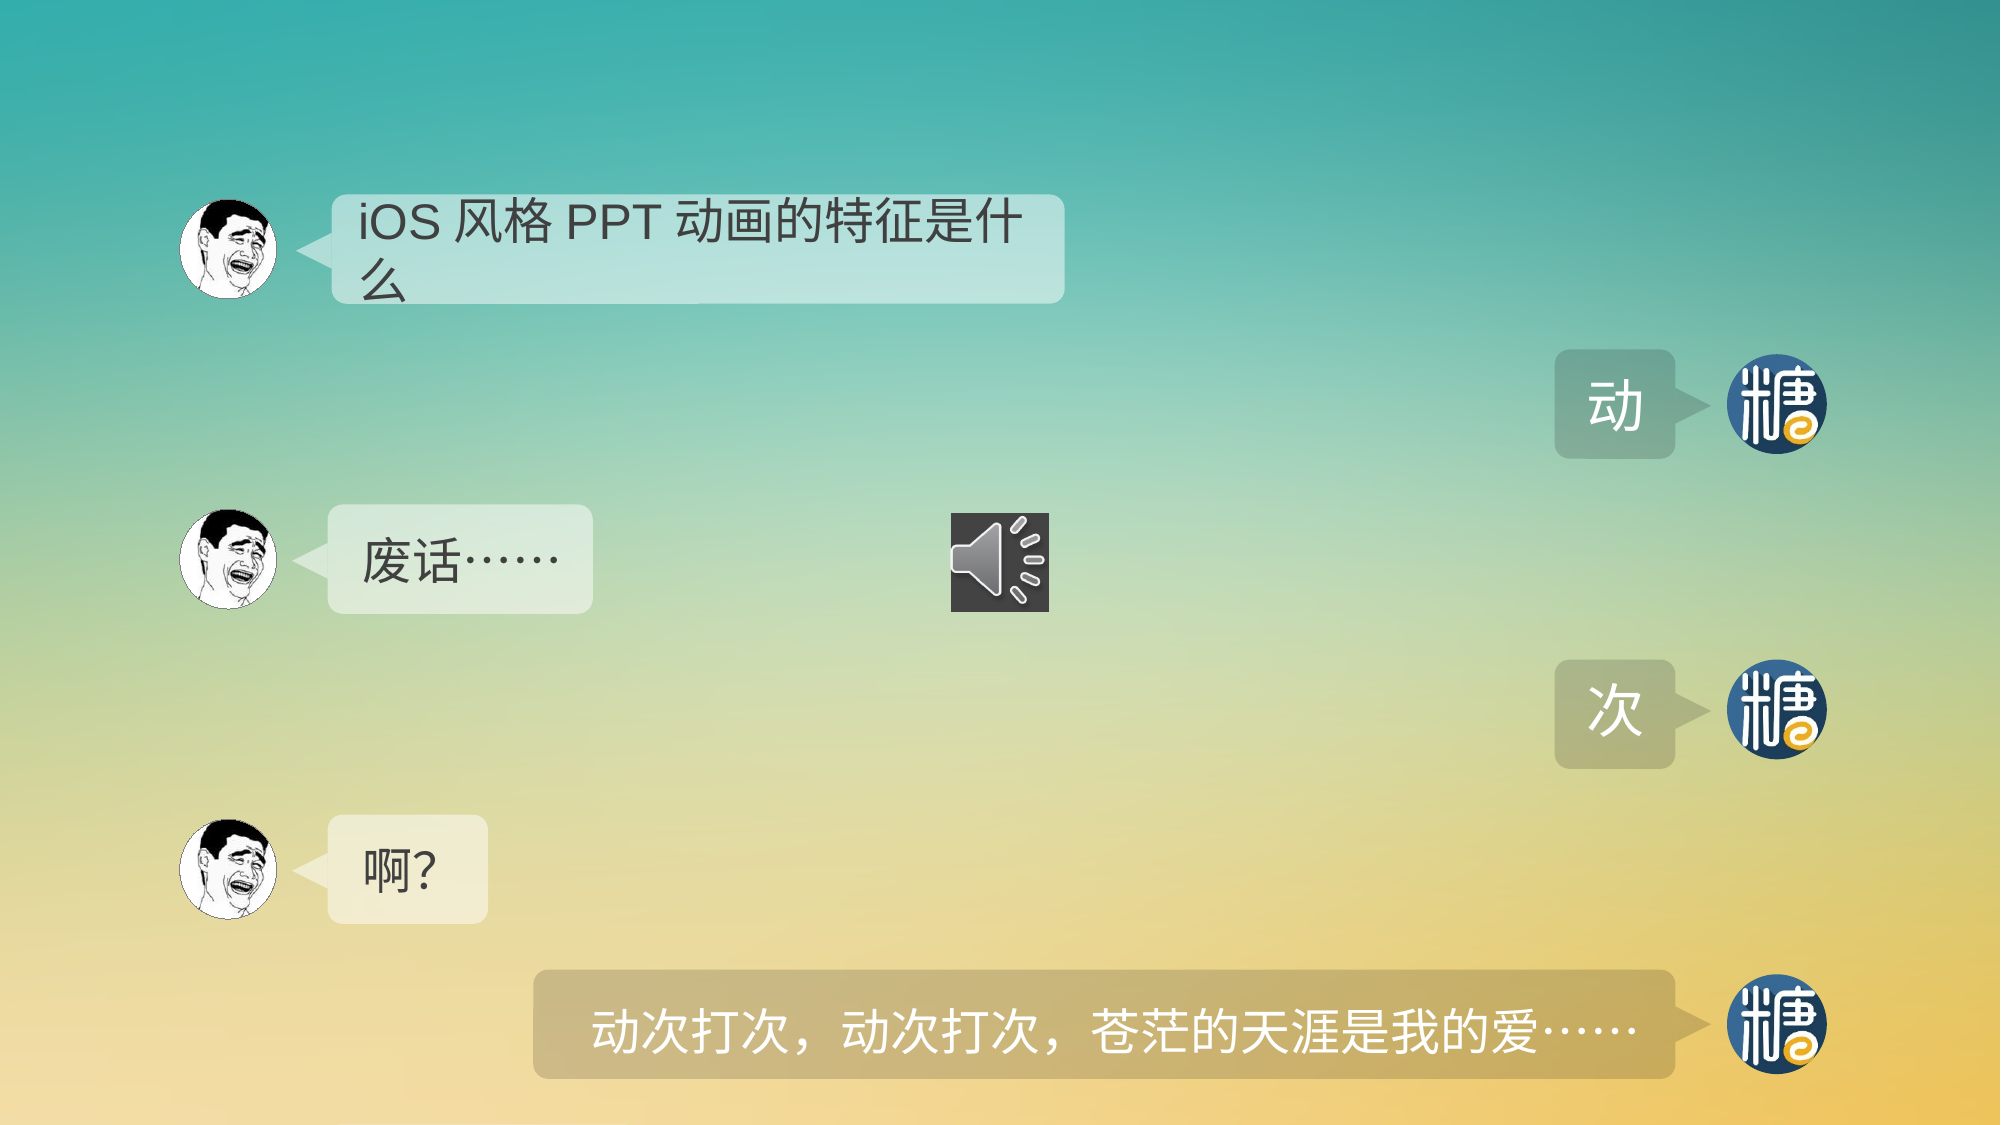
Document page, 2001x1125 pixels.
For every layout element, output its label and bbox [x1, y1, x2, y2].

text_box [949, 512, 1050, 613]
picture [0, 0, 2000, 1125]
text_box [177, 194, 1827, 1125]
